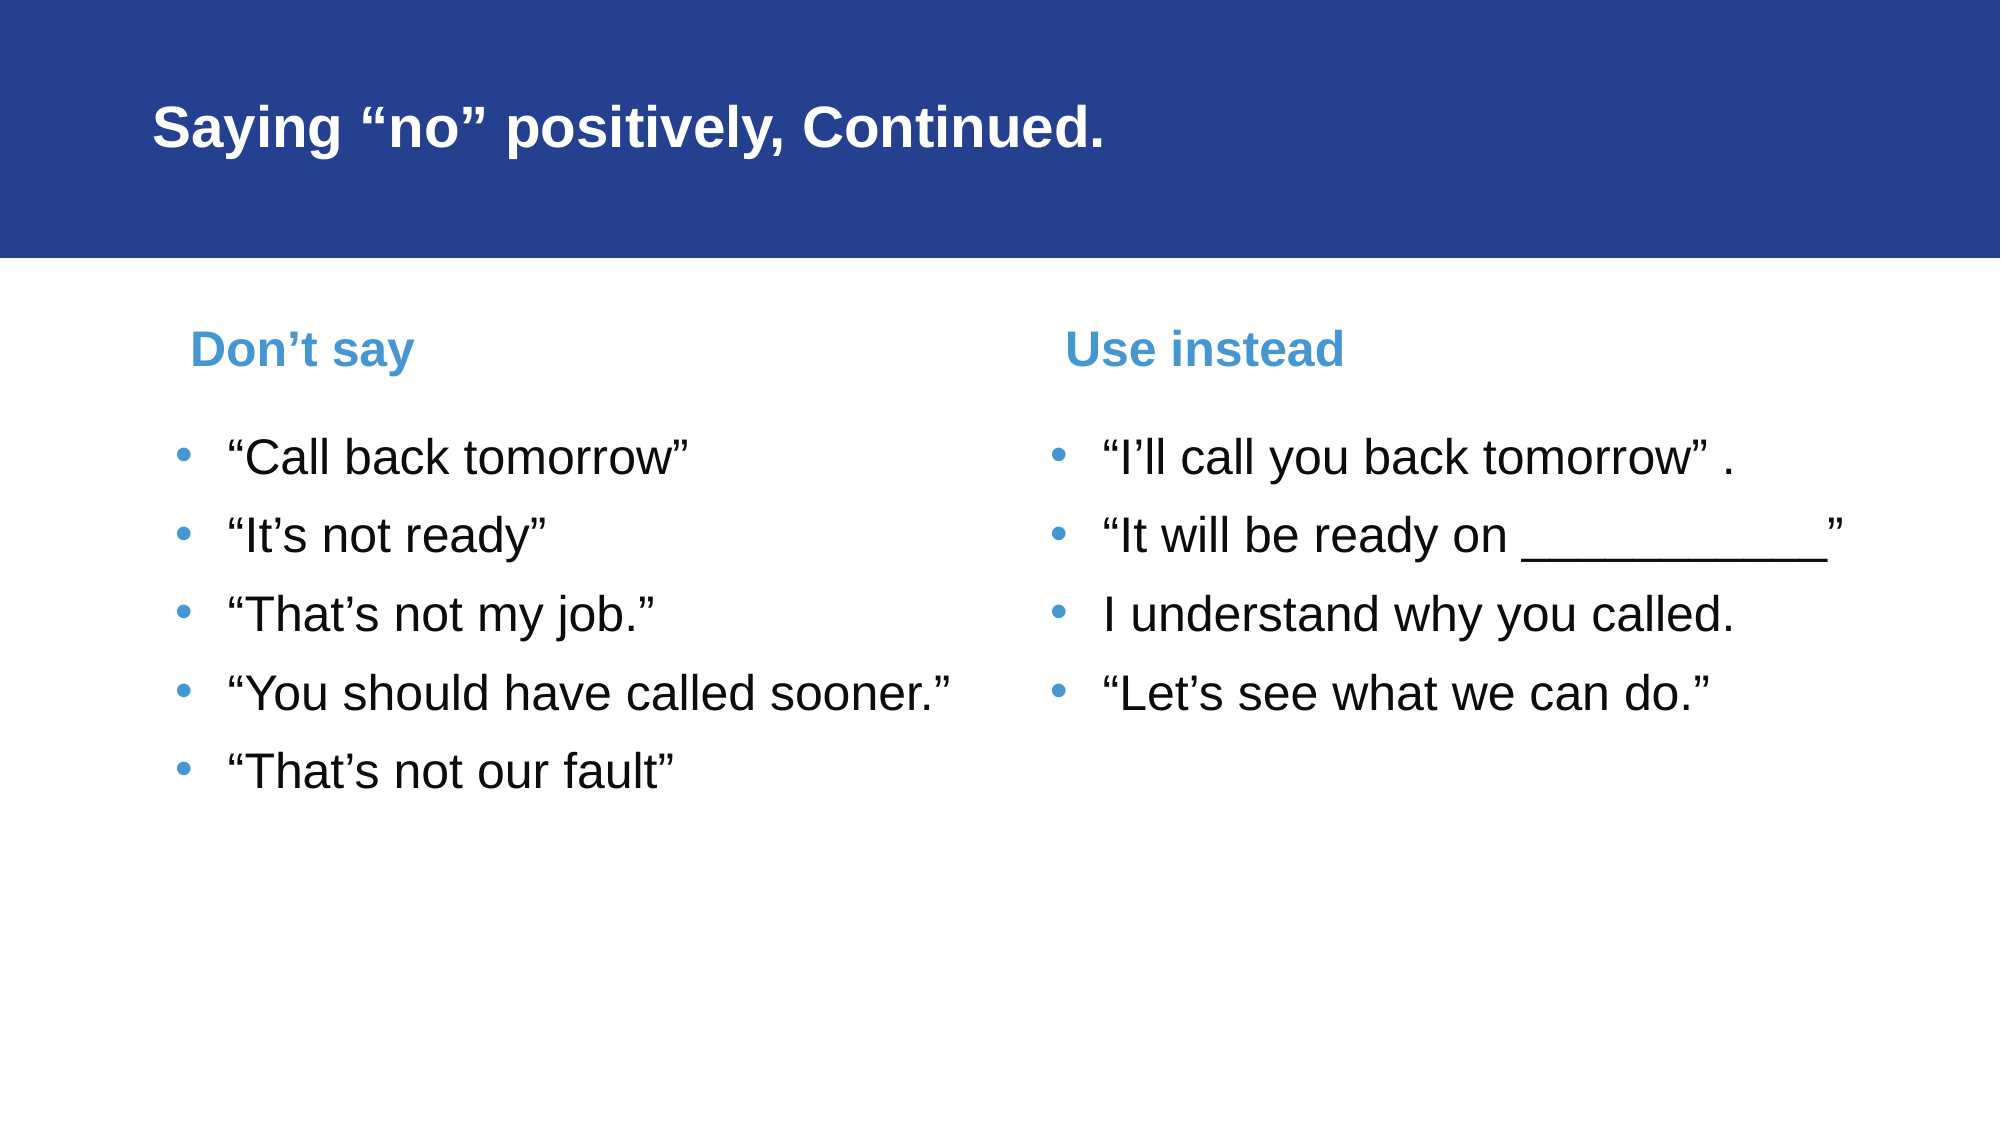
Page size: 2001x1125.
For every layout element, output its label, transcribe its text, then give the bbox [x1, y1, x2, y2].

list Don’t say [137, 275, 984, 410]
title Saying “no” positively, Continued. [137, 20, 1863, 238]
list Use instead [1012, 275, 1863, 410]
list “Call back tomorrow” “It’s not ready” “That’s not my job.” “You should have called sooner.” “That’s not our fault” [137, 410, 984, 1017]
list “I’ll call you back tomorrow” . “It will be ready on ___________” I understand why you called. “Let’s see what we can do.” [1012, 410, 1863, 1017]
